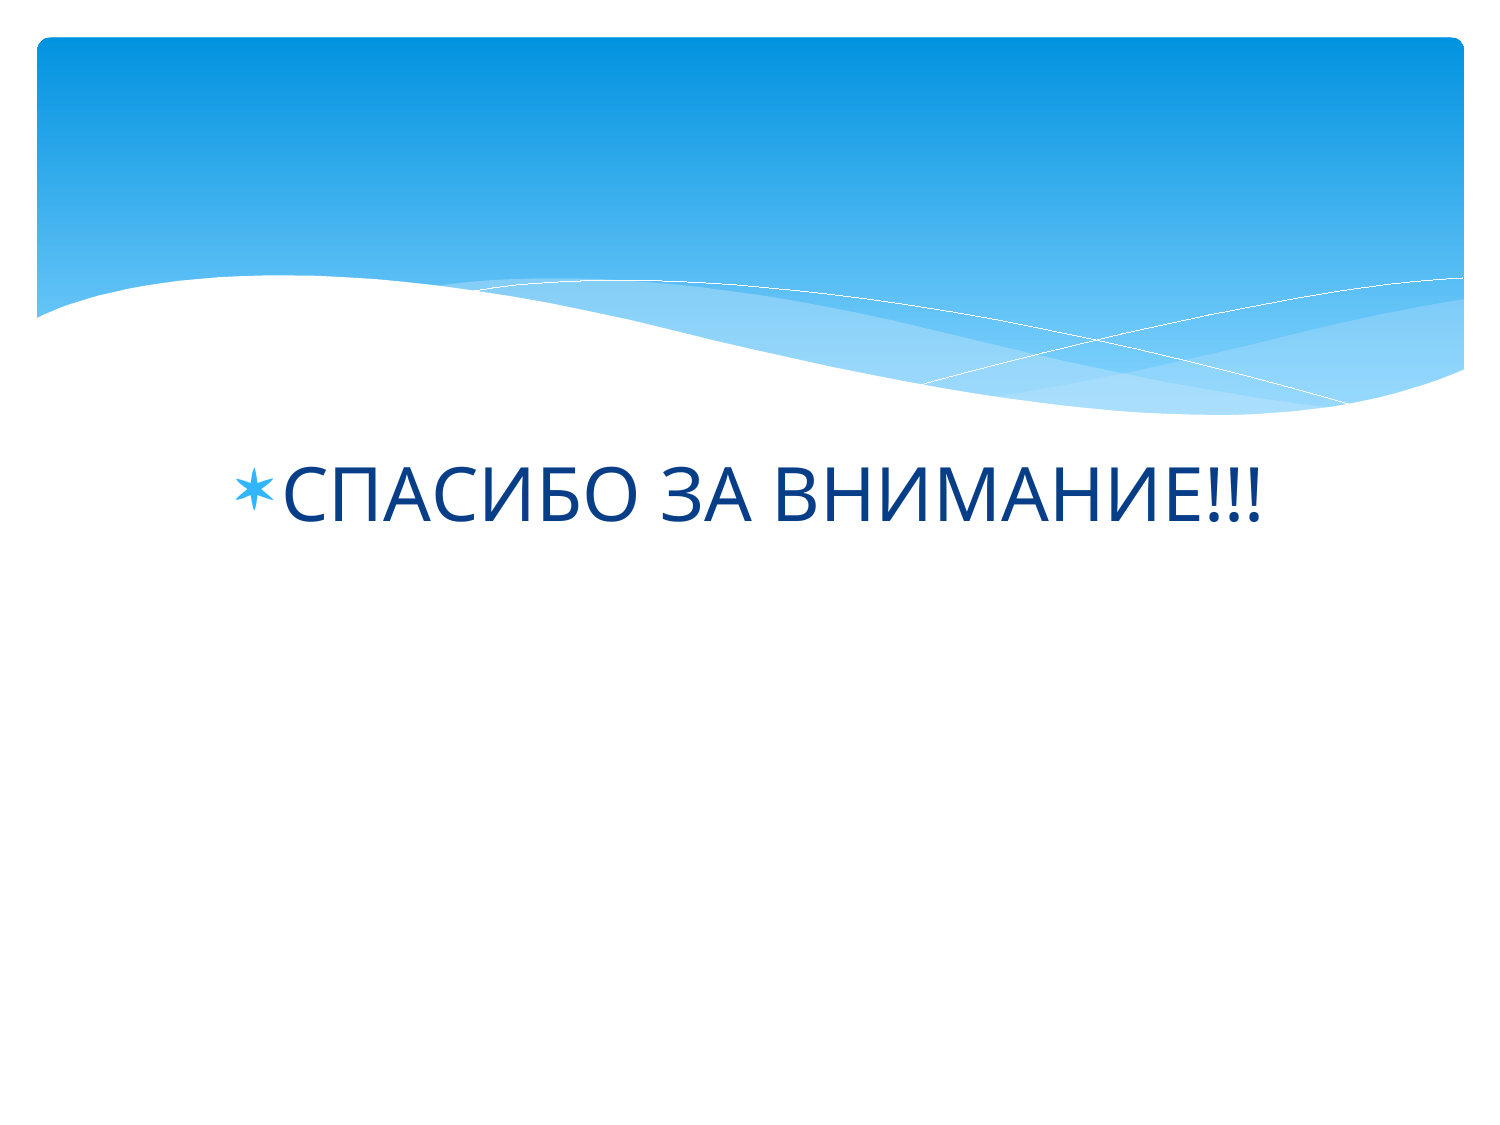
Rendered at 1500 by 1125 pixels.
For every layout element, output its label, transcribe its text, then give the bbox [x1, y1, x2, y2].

list СПАСИБО ЗА ВНИМАНИЕ!!! [143, 438, 1359, 1005]
